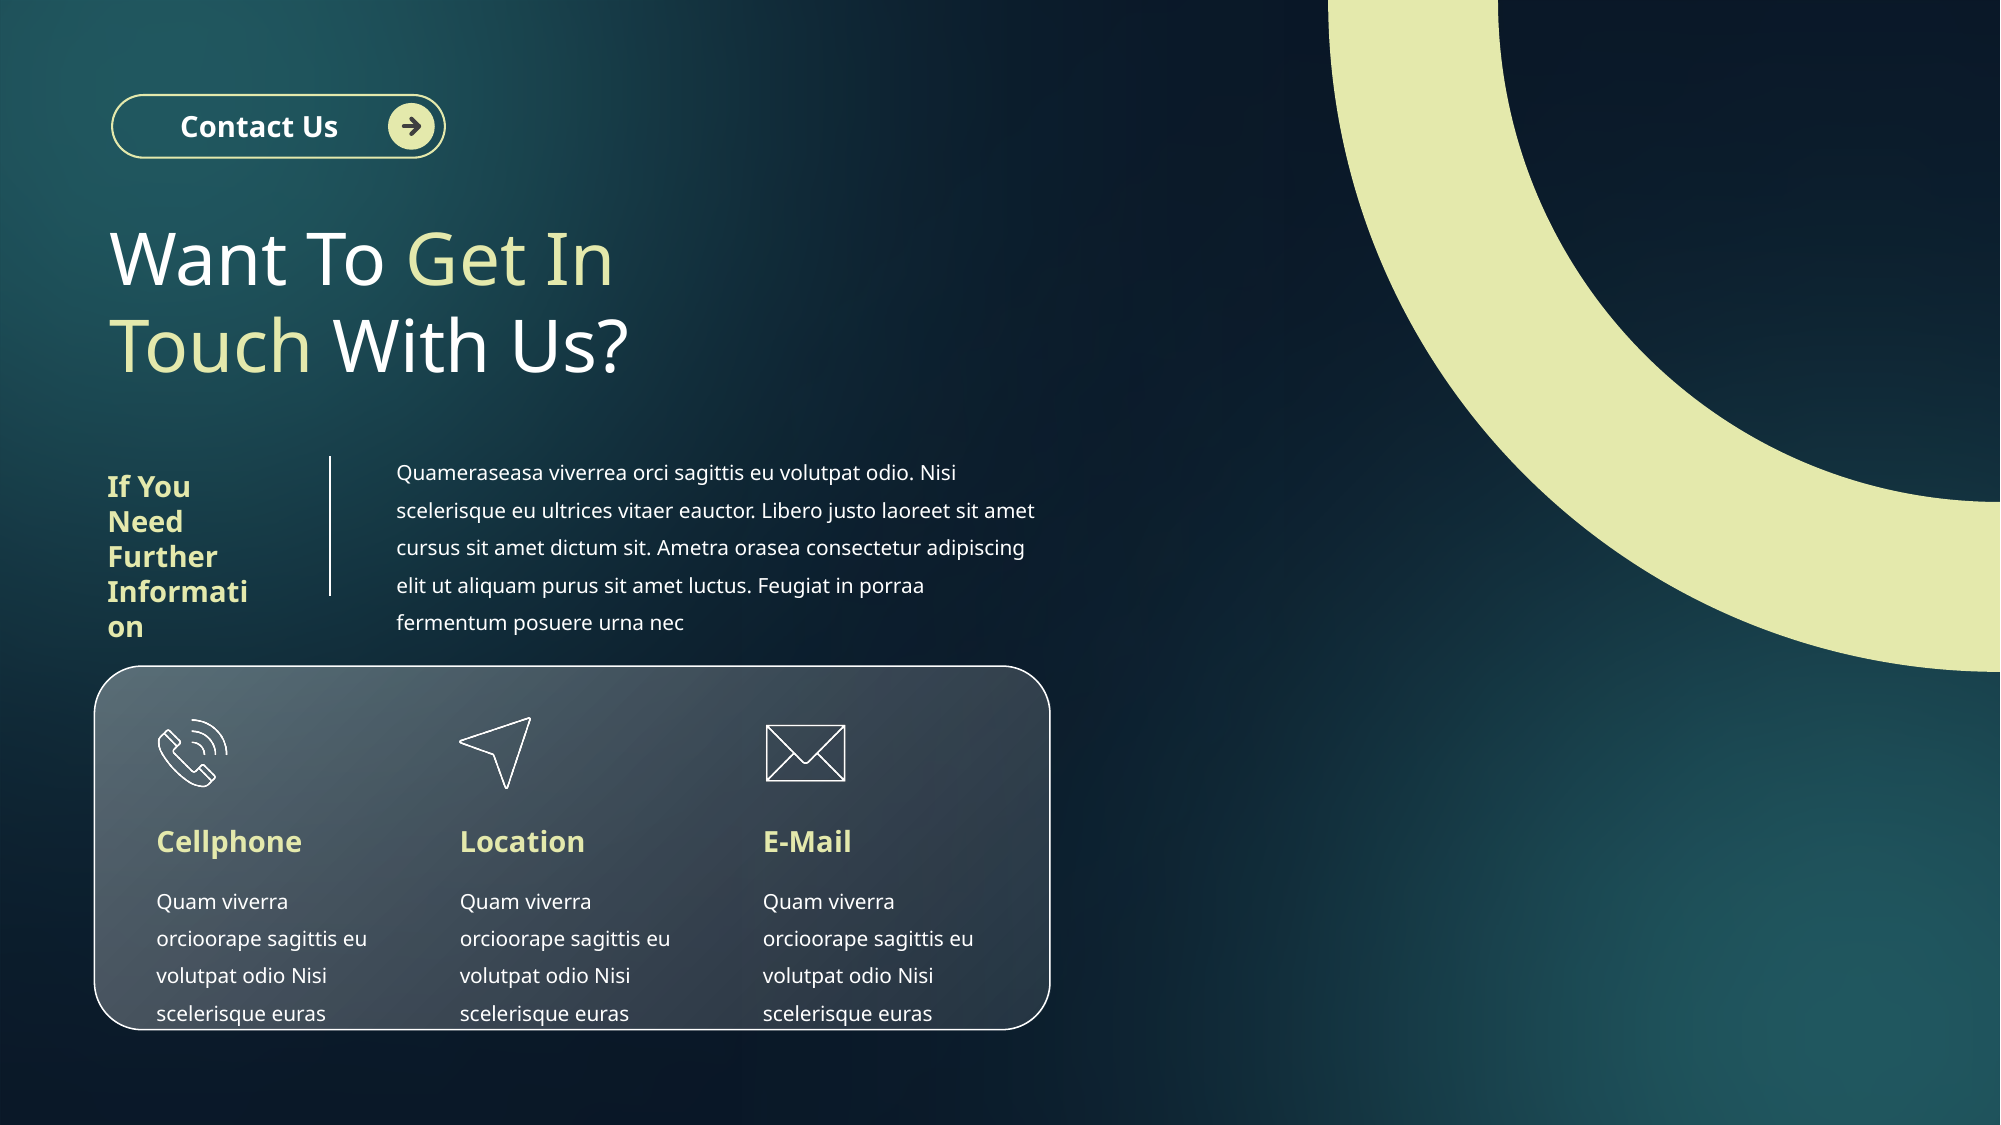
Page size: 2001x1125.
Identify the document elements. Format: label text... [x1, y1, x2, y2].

text_box Quameraseasa viverrea orci sagittis eu volutpat odio. Nisi scelerisque eu ultrices vitaer eauctor. Libero justo laoreet sit amet cursus sit amet dictum sit. Ametra orasea consectetur adipiscing elit ut aliquam purus sit amet luctus. Feugiat in porraa fermentum posuere urna nec [381, 440, 1050, 642]
text_box Quam viverra orcioorape sagittis eu volutpat odio Nisi scelerisque euras [444, 868, 700, 1033]
text_box Location [444, 815, 630, 866]
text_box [387, 102, 435, 150]
text_box If You Need Further Information [92, 460, 278, 651]
text_box Contact Us [130, 101, 388, 151]
text_box Quam viverra orcioorape sagittis eu volutpat odio Nisi scelerisque euras [748, 868, 1003, 1033]
picture [0, 0, 2000, 1125]
text_box E-Mail [748, 815, 933, 866]
text_box [93, 665, 1051, 1031]
text_box Quam viverra orcioorape sagittis eu volutpat odio Nisi scelerisque euras [141, 868, 397, 1033]
text_box Cellphone [141, 815, 327, 866]
text_box Want To Get In Touch With Us? [94, 204, 781, 395]
text_box [111, 93, 446, 159]
